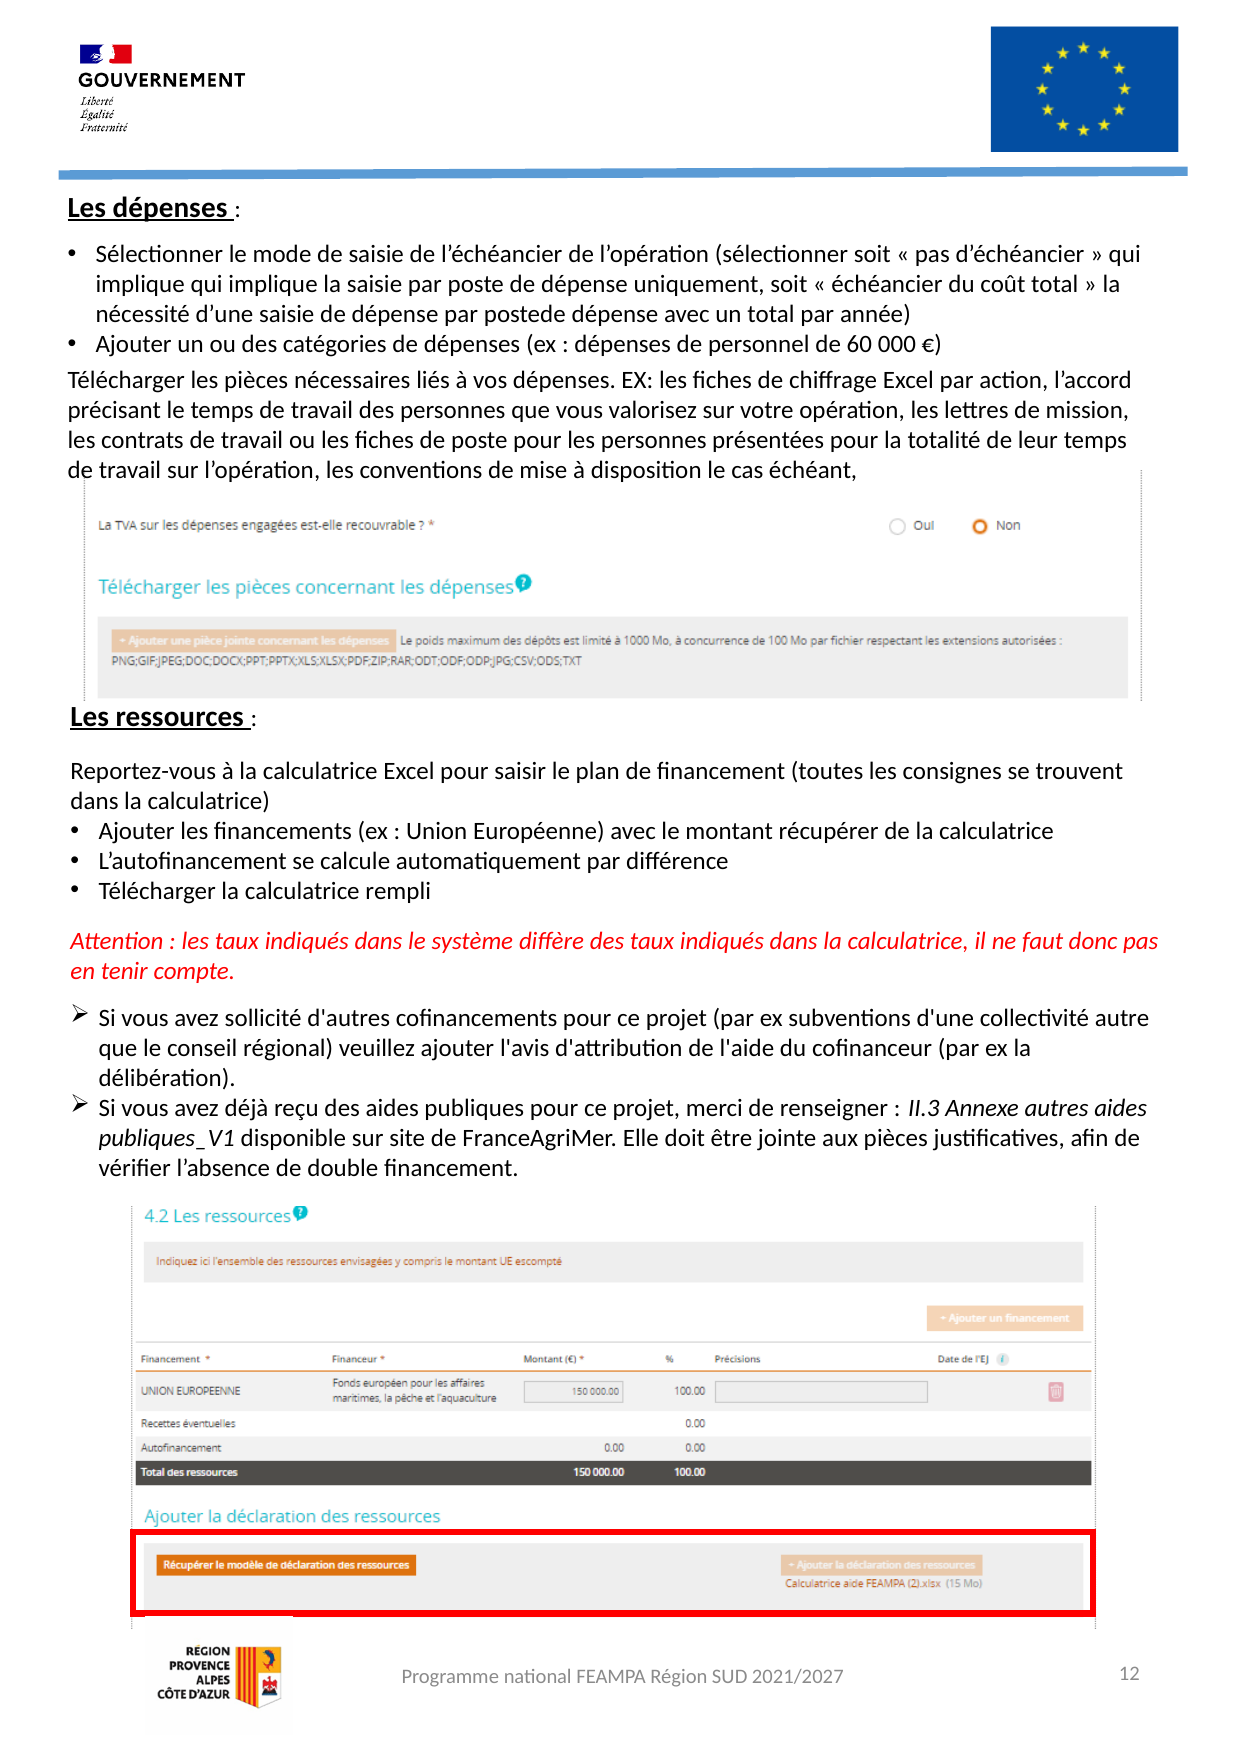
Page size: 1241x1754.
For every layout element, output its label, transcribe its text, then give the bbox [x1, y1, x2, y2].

slide_number 12 [875, 1625, 1155, 1719]
text_box Télécharger les pièces nécessaires liés à vos dépenses. EX: les fiches de chiffrage Excel par action, l’accord précisant le temps de travail des personnes que vous valorisez sur votre opération, les lettres de mission, les contrats de travail ou les fiches de poste pour les personnes présentées pour la totalité de leur temps de travail sur l’opération, les conventions de mise à disposition le cas échéant, [52, 365, 1149, 491]
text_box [58, 171, 1188, 175]
footer Programme national FEAMPA Région SUD 2021/2027 [293, 1629, 983, 1723]
text_box Les ressources : Reportez-vous à la calculatrice Excel pour saisir le plan de financement (toutes les consignes se trouvent dans la calculatrice) Ajouter les financements (ex : Union Européenne) avec le montant récupérer de la calculatrice L’autofinancement se calcule automatiquement par différence Télécharger la calculatrice rempli Attention : les taux indiqués dans le système diffère des taux indiqués dans la calculatrice, il ne faut donc pas en tenir compte. Si vous avez sollicité d'autres cofinancements pour ce projet (par ex subventions d'une collectivité autre que le conseil régional) veuillez ajouter l'avis d'attribution de l'aide du cofinanceur (par ex la délibération). Si vous avez déjà reçu des aides publiques pour ce projet, merci de renseigner : II.3 Annexe autres aides publiques_V1 disponible sur site de FranceAgriMer. Elle doit être jointe aux pièces justificatives, afin de vérifier l’absence de double financement. [55, 689, 1179, 1219]
text_box Les dépenses : Sélectionner le mode de saisie de l’échéancier de l’opération (sélectionner soit « pas d’échéancier » qui implique qui implique la saisie par poste de dépense uniquement, soit « échéancier du coût total » la nécessité d’une saisie de dépense par postede dépense avec un total par année) Ajouter un ou des catégories de dépenses (ex : dépenses de personnel de 60 000 €) [52, 180, 1182, 365]
picture [115, 1206, 1110, 1735]
picture [59, 25, 264, 150]
picture [990, 26, 1179, 152]
picture [74, 470, 1151, 701]
